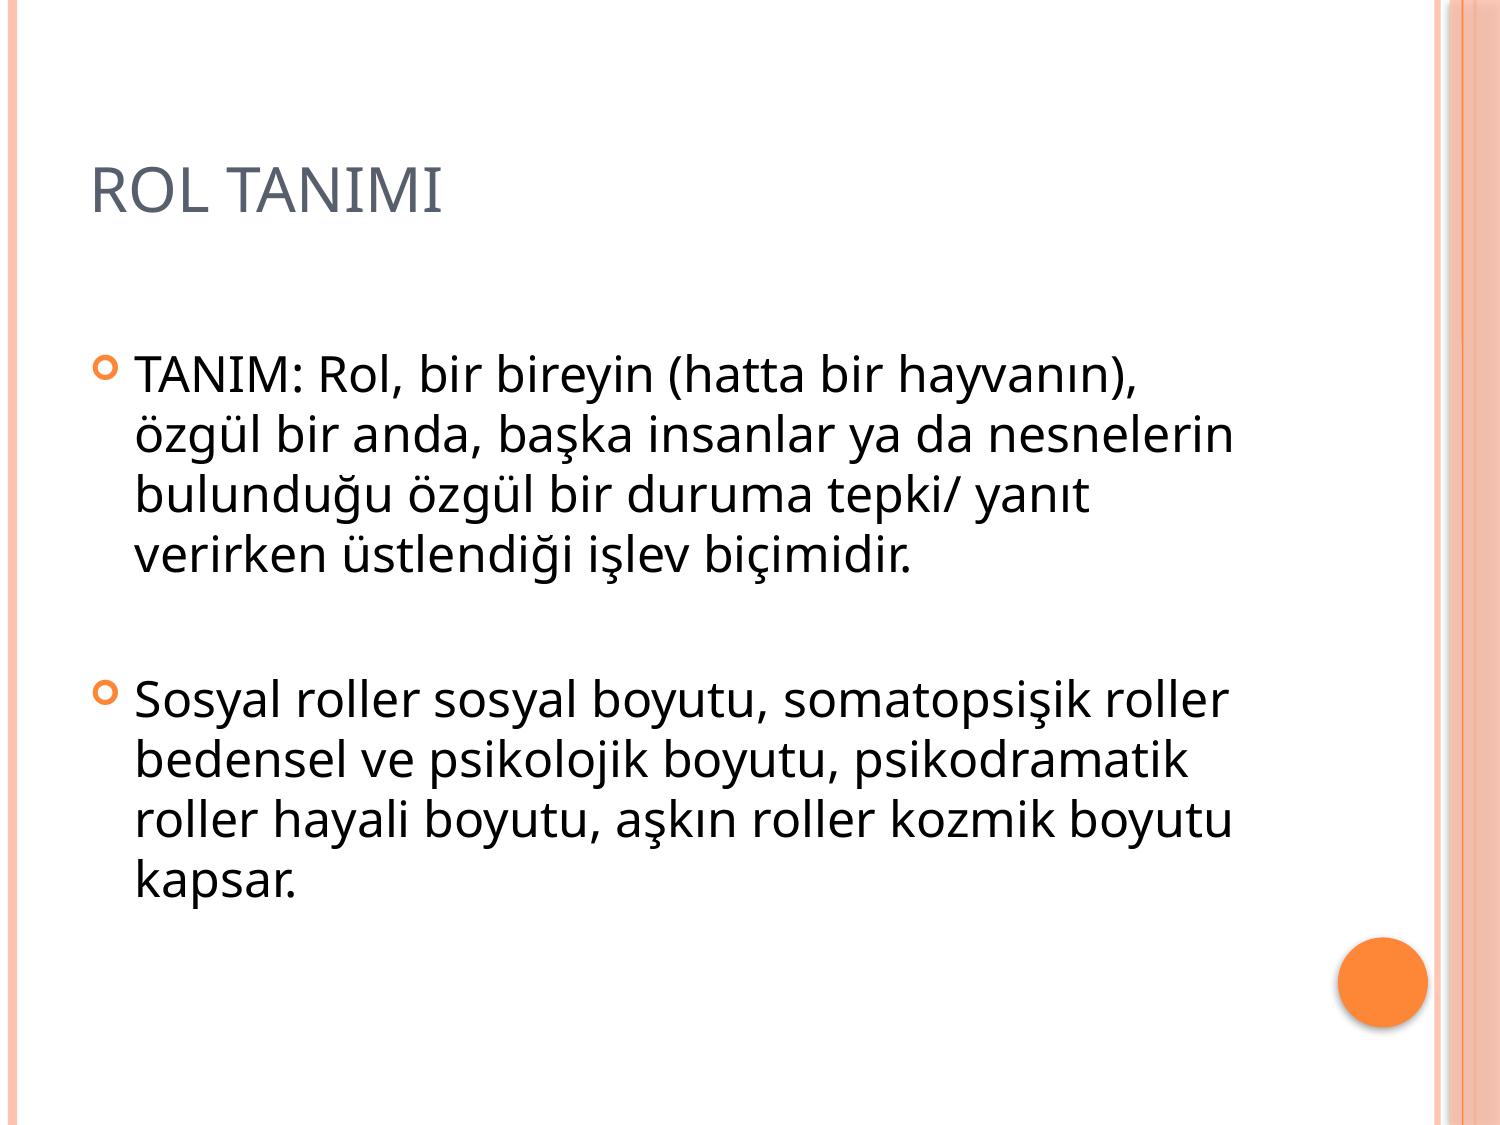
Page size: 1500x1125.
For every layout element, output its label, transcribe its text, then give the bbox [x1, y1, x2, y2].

list TANIM: Rol, bir bireyin (hatta bir hayvanın), özgül bir anda, başka insanlar ya da nesnelerin bulunduğu özgül bir duruma tepki/ yanıt verirken üstlendiği işlev biçimidir. Sosyal roller sosyal boyutu, somatopsişik roller bedensel ve psikolojik boyutu, psikodramatik roller hayali boyutu, aşkın roller kozmik boyutu kapsar. [75, 262, 1300, 1062]
title Rol Tanımı [75, 45, 1300, 233]
